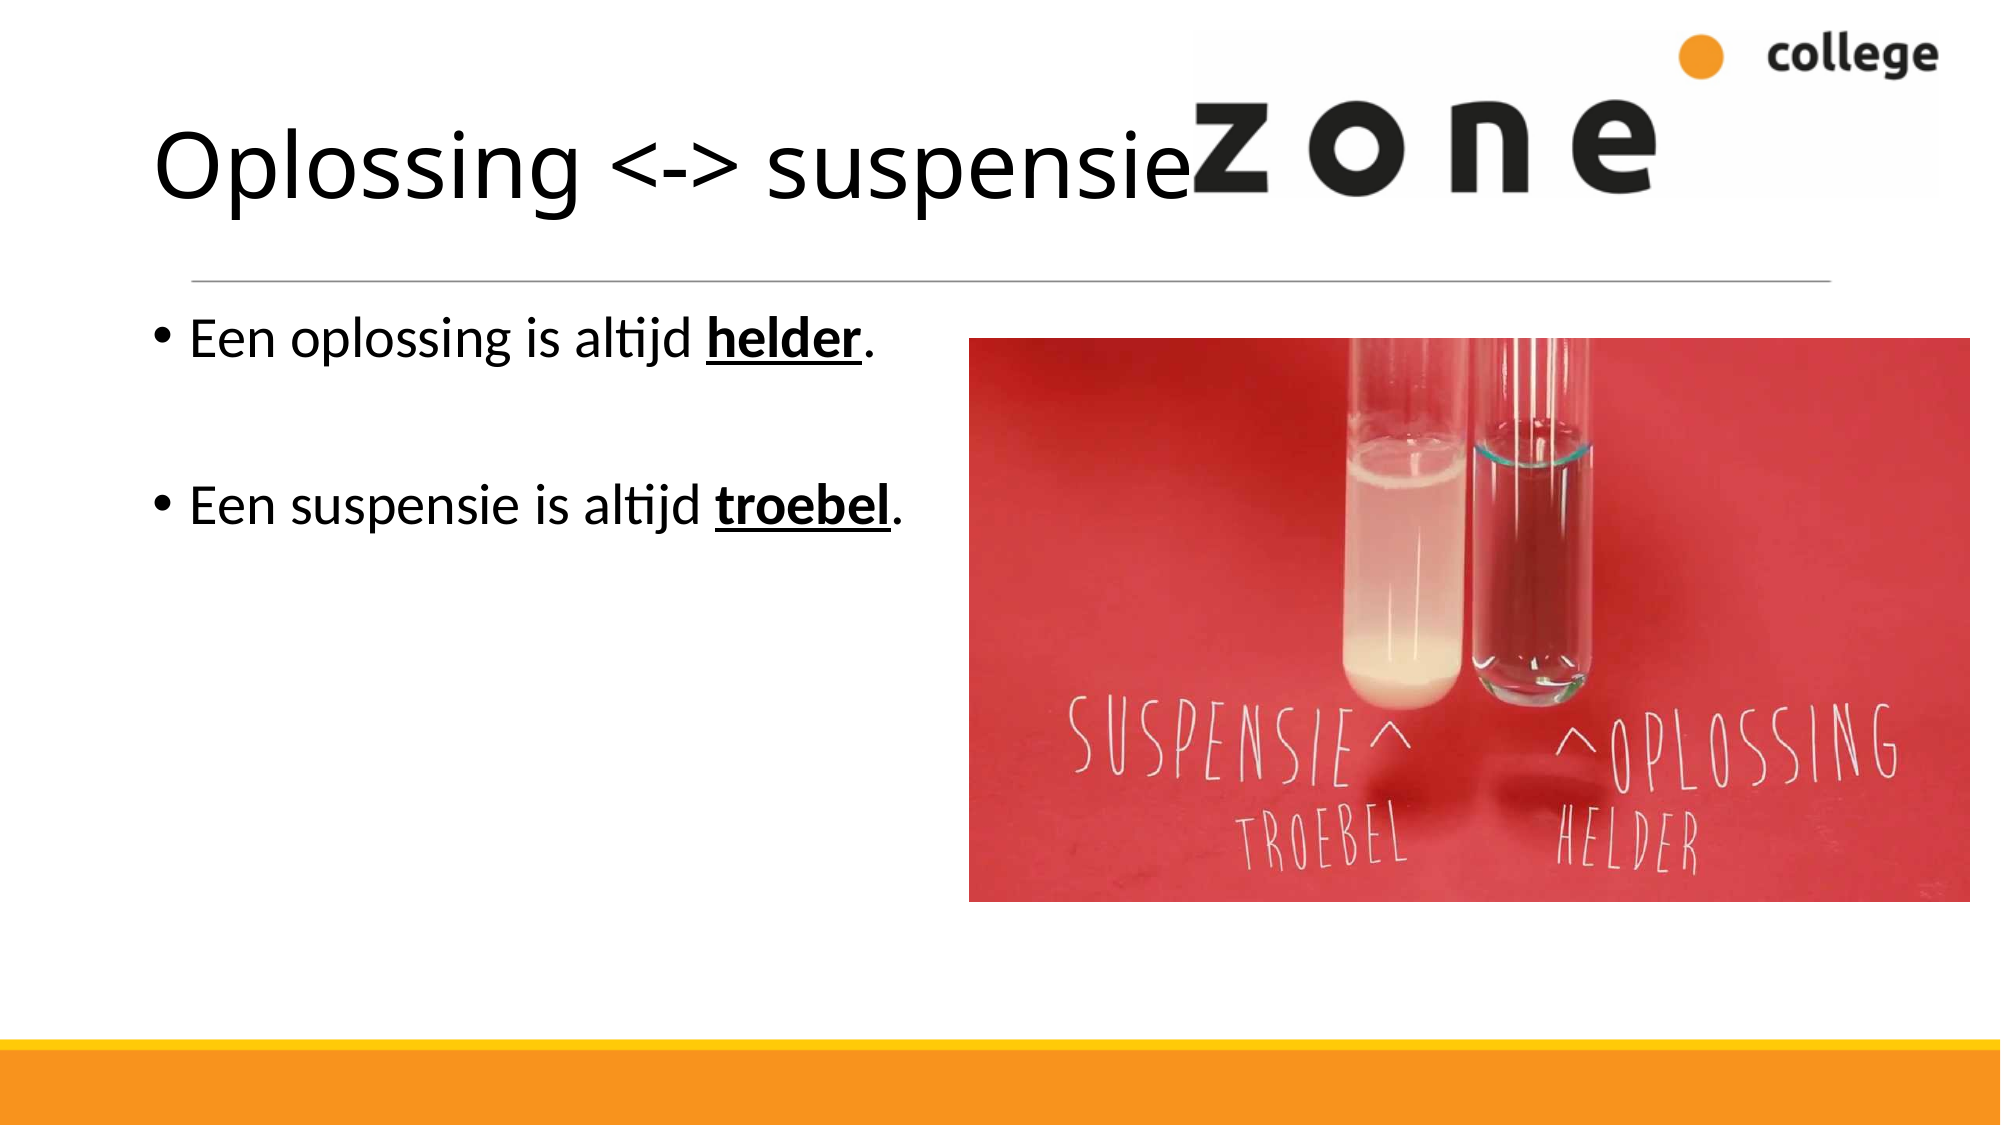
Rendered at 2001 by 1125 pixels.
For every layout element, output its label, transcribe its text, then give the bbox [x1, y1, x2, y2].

picture [0, 0, 2001, 1125]
title Oplossing <-> suspensie [137, 59, 1863, 278]
list Een oplossing is altijd helder. Een suspensie is altijd troebel. [137, 299, 1863, 1014]
